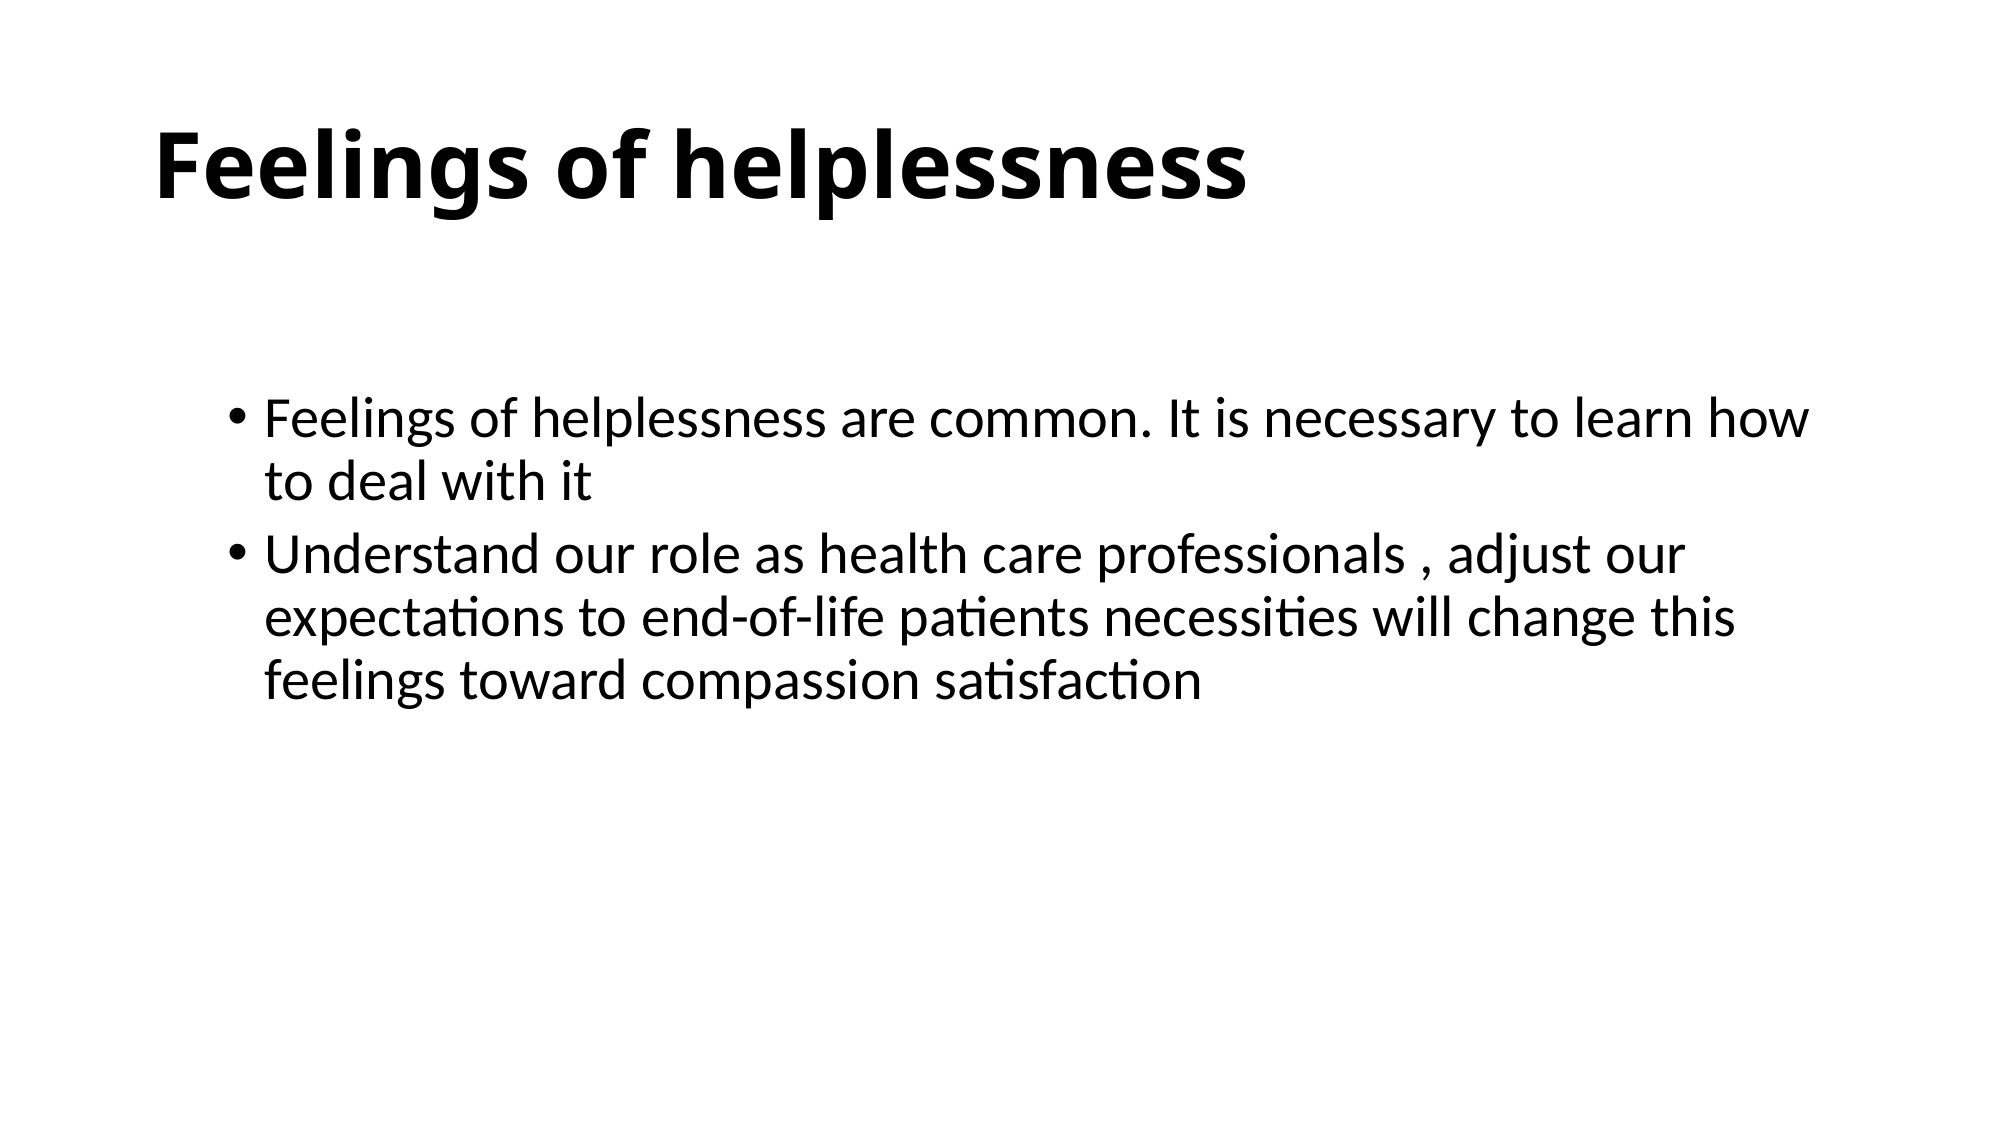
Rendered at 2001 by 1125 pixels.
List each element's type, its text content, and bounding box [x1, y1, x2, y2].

list Feelings of helplessness are common. It is necessary to learn how to deal with it Understand our role as health care professionals , adjust our expectations to end-of-life patients necessities will change this feelings toward compassion satisfaction [137, 299, 1863, 1014]
title Feelings of helplessness [137, 59, 1863, 278]
